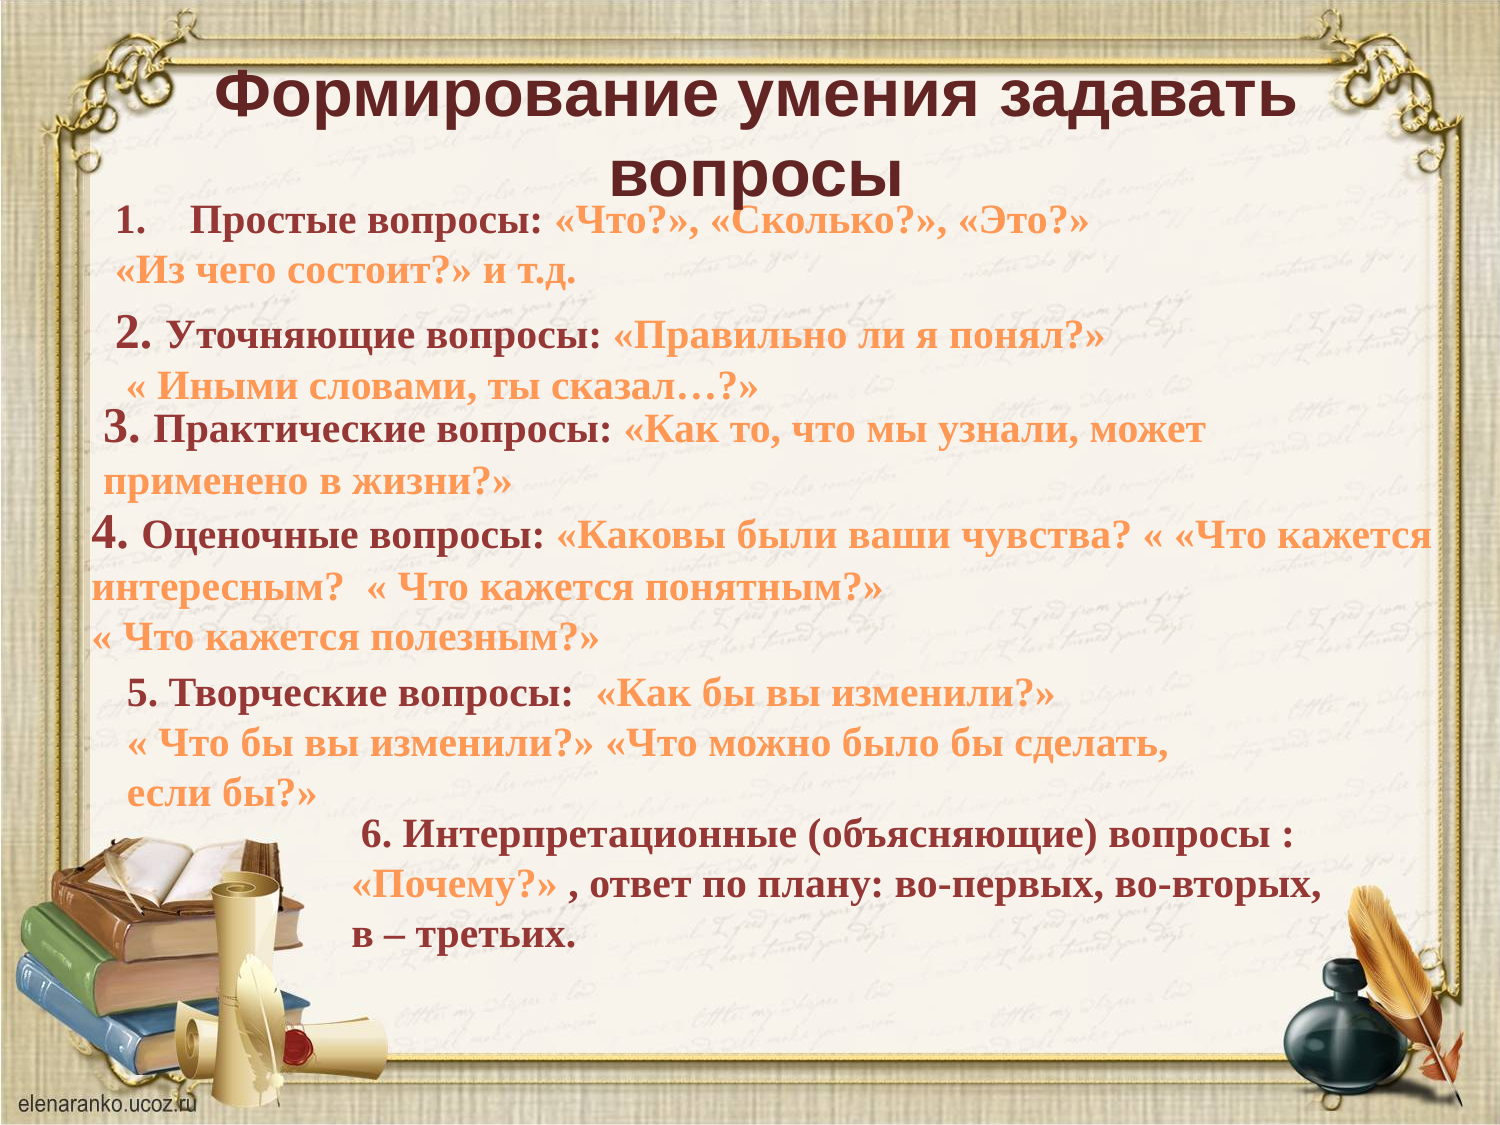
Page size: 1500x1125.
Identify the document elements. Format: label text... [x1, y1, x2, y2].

text_box Простые вопросы: «Что?», «Сколько?», «Это?» «Из чего состоит?» и т.д. [100, 184, 1447, 300]
text_box 2. Уточняющие вопросы: «Правильно ли я понял?» « Иными словами, ты сказал…?» [100, 290, 1436, 416]
text_box 6. Интерпретационные (объясняющие) вопросы : «Почему?» , ответ по плану: во-первых, во-вторых, в – третьих. [336, 798, 1341, 964]
text_box Формирование умения задавать вопросы [88, 42, 1425, 233]
picture [0, 0, 1500, 1125]
text_box 3. Практические вопросы: «Как то, что мы узнали, может применено в жизни?» [88, 385, 1306, 491]
text_box 4. Оценочные вопросы: «Каковы были ваши чувства? « «Что кажется интересным? « Что кажется понятным?» « Что кажется полезным?» [76, 491, 1459, 667]
text_box 5. Творческие вопросы: «Как бы вы изменили?» « Что бы вы изменили?» «Что можно было бы сделать, если бы?» [112, 656, 1223, 822]
